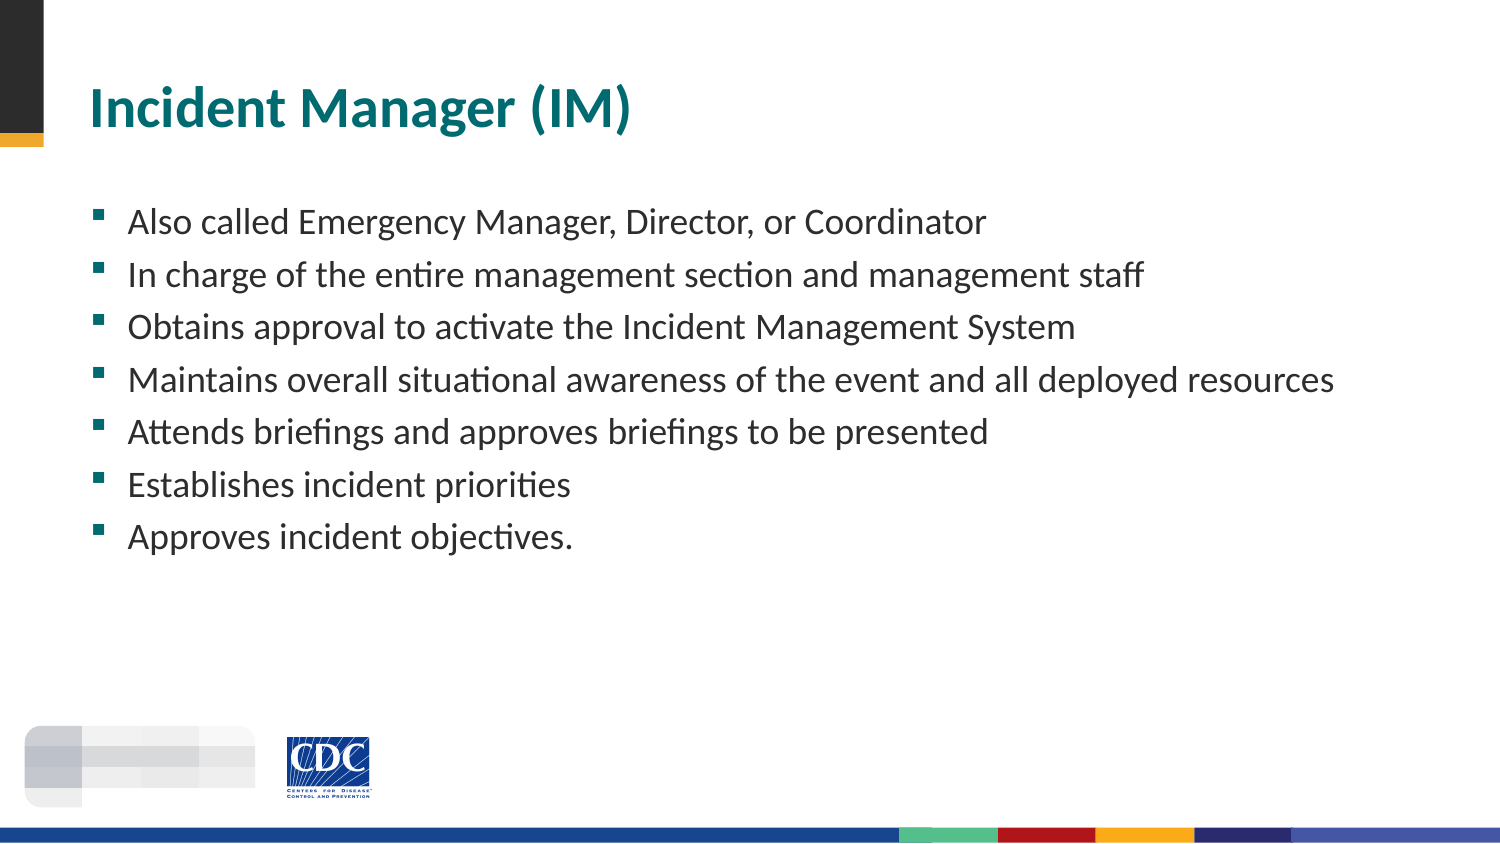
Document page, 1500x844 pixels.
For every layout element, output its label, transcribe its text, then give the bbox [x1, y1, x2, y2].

picture [287, 739, 372, 798]
title Incident Manager (IM) [75, 33, 1425, 147]
list Also called Emergency Manager, Director, or Coordinator In charge of the entire management section and management staff Obtains approval to activate the Incident Management System Maintains overall situational awareness of the event and all deployed resources Attends briefings and approves briefings to be presented Establishes incident priorities Approves incident objectives. [75, 190, 1414, 739]
